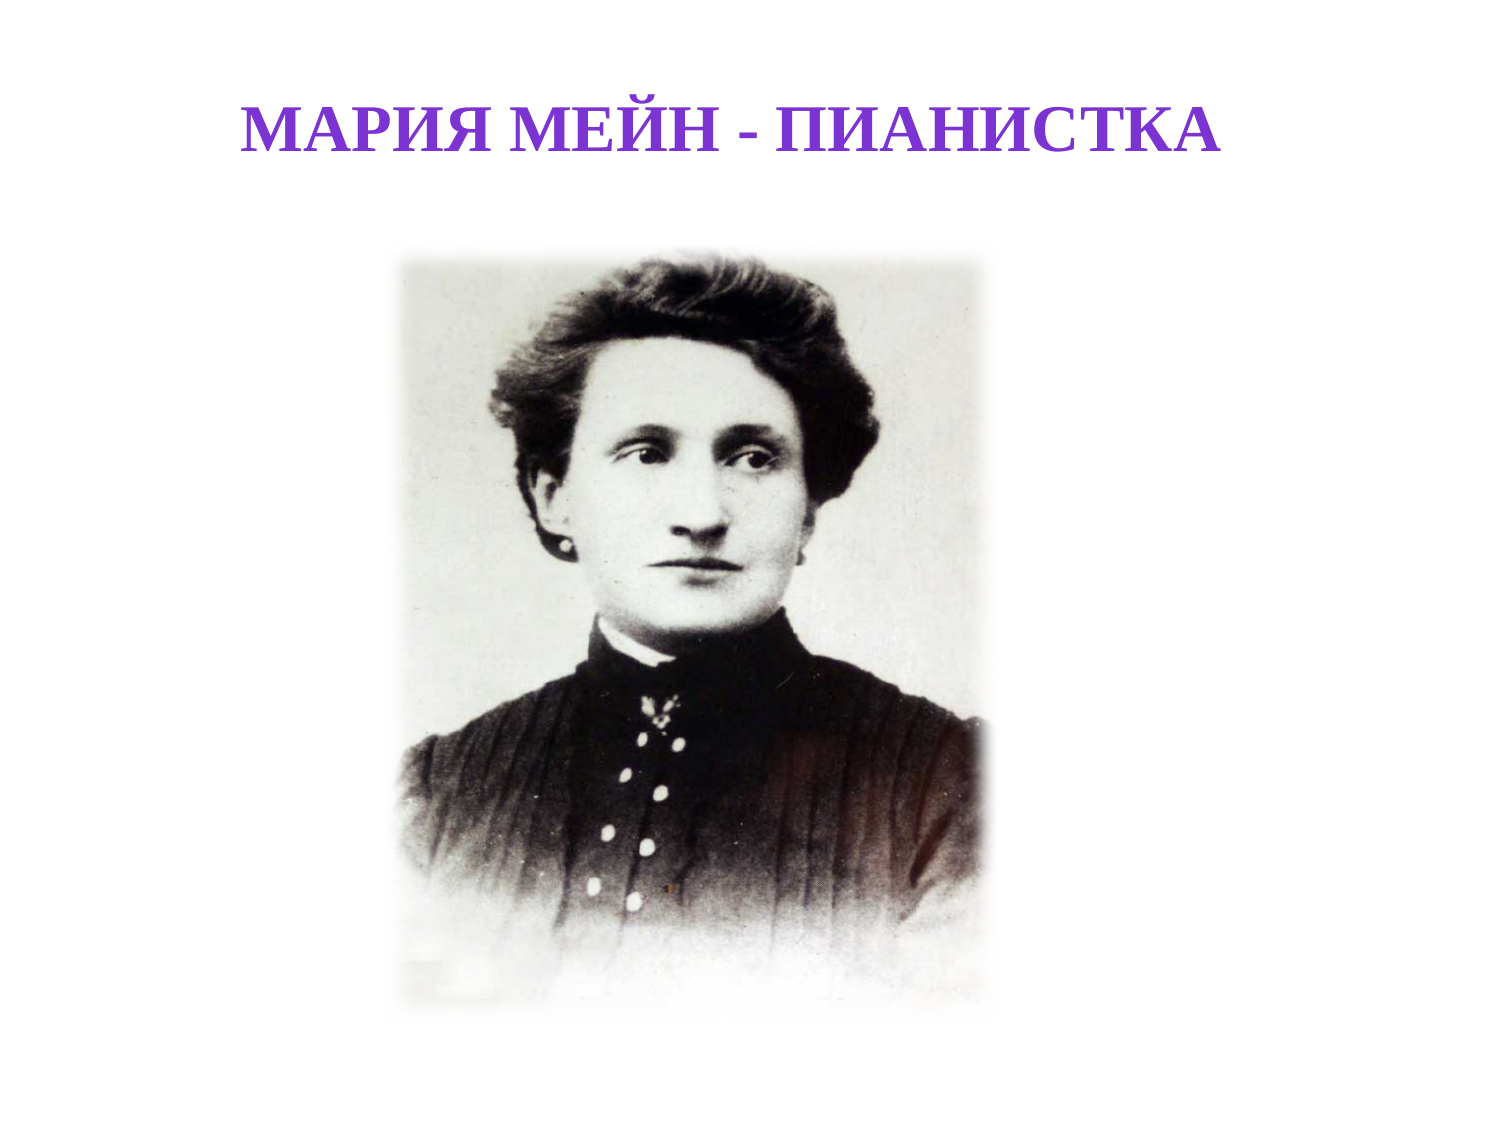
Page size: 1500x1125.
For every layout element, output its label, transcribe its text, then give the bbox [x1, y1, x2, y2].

list Мария мейн - пианистка [75, 66, 1388, 173]
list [383, 243, 999, 1024]
